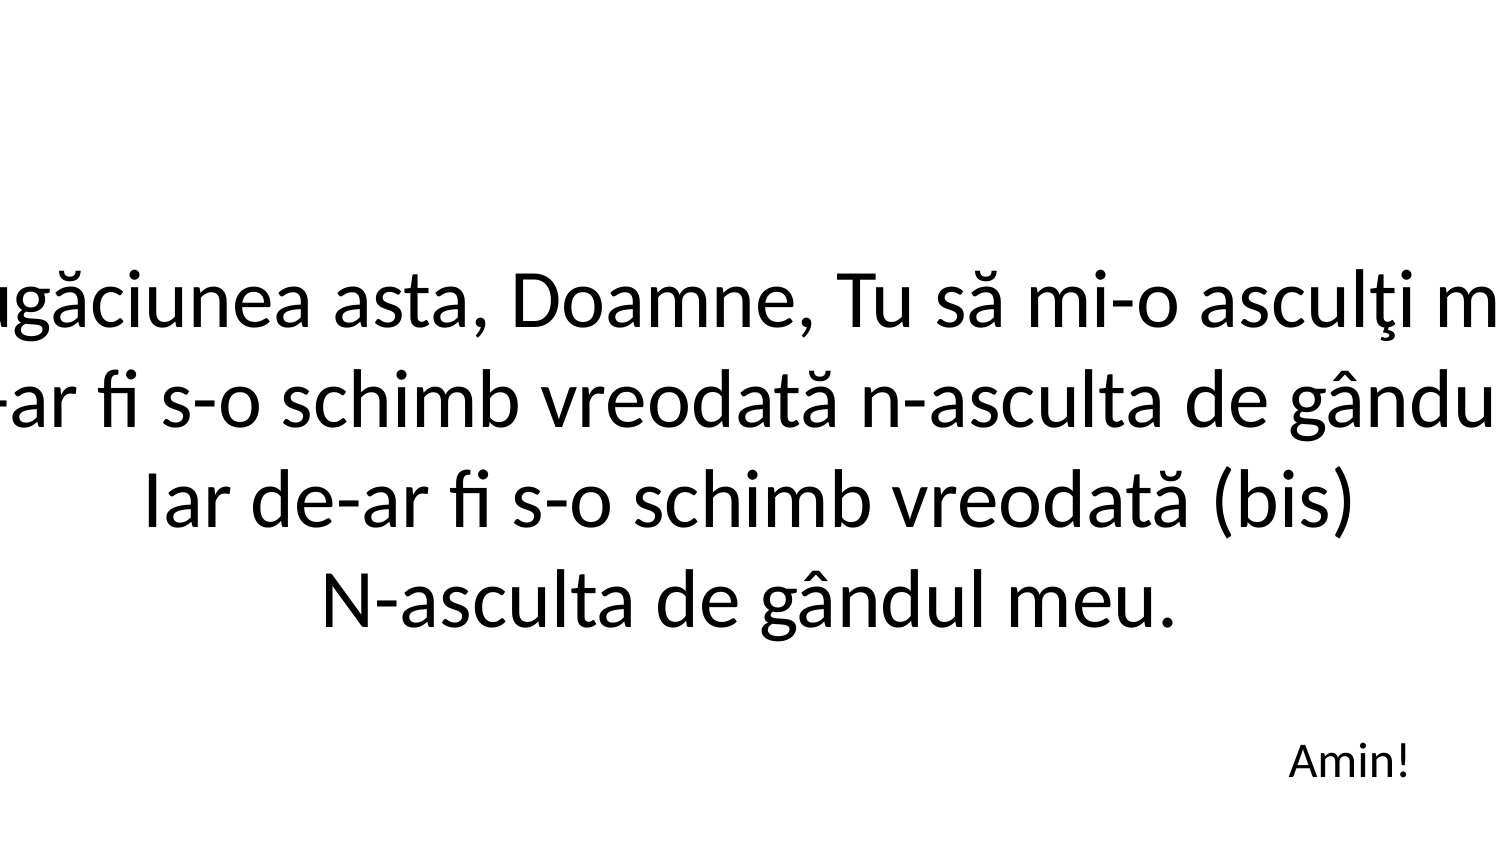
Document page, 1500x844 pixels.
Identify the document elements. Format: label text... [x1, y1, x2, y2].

text_box 4. Rugăciunea asta, Doamne, Tu să mi-o asculţi mereu Iar de-ar fi s-o schimb vreodată n-asculta de gândul meu. Iar de-ar fi s-o schimb vreodată (bis) N-asculta de gândul meu. [0, 192, 1500, 652]
text_box Amin! [1273, 674, 1427, 795]
